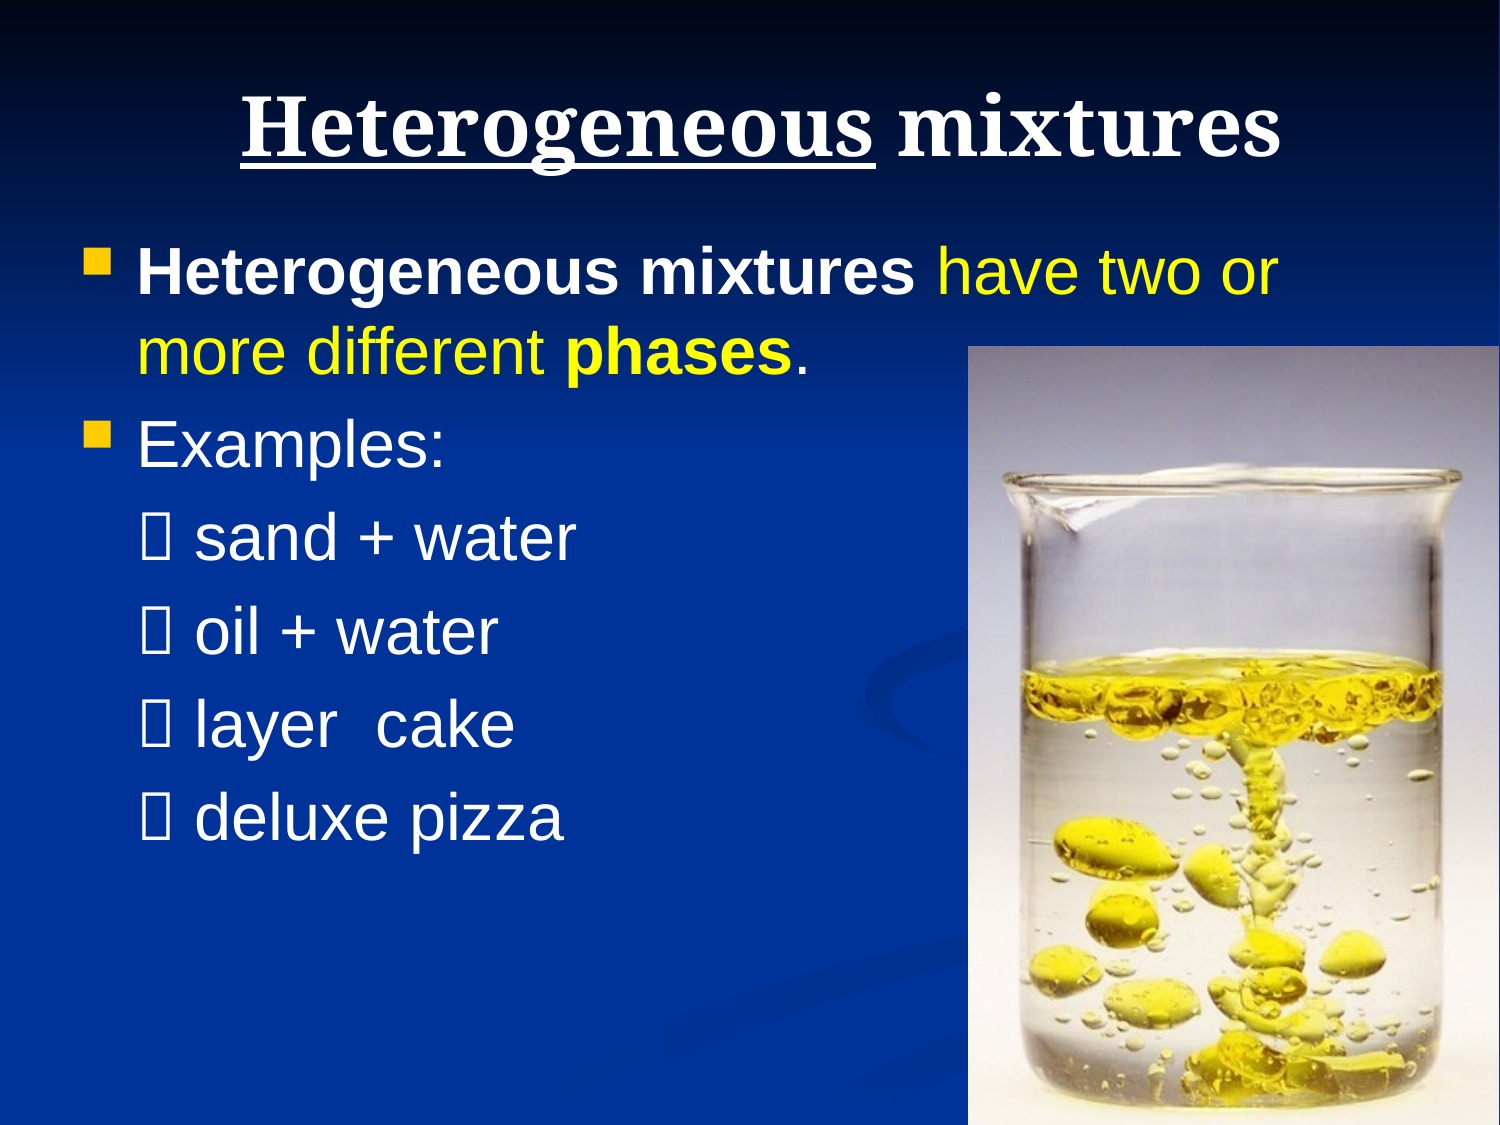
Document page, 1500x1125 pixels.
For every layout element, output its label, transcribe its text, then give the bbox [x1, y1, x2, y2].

picture [968, 346, 1499, 1125]
title Heterogeneous mixtures [76, 42, 1448, 204]
list Heterogeneous mixtures have two or more different phases. Examples:  sand + water  oil + water  layer cake  deluxe pizza [64, 219, 1416, 1095]
